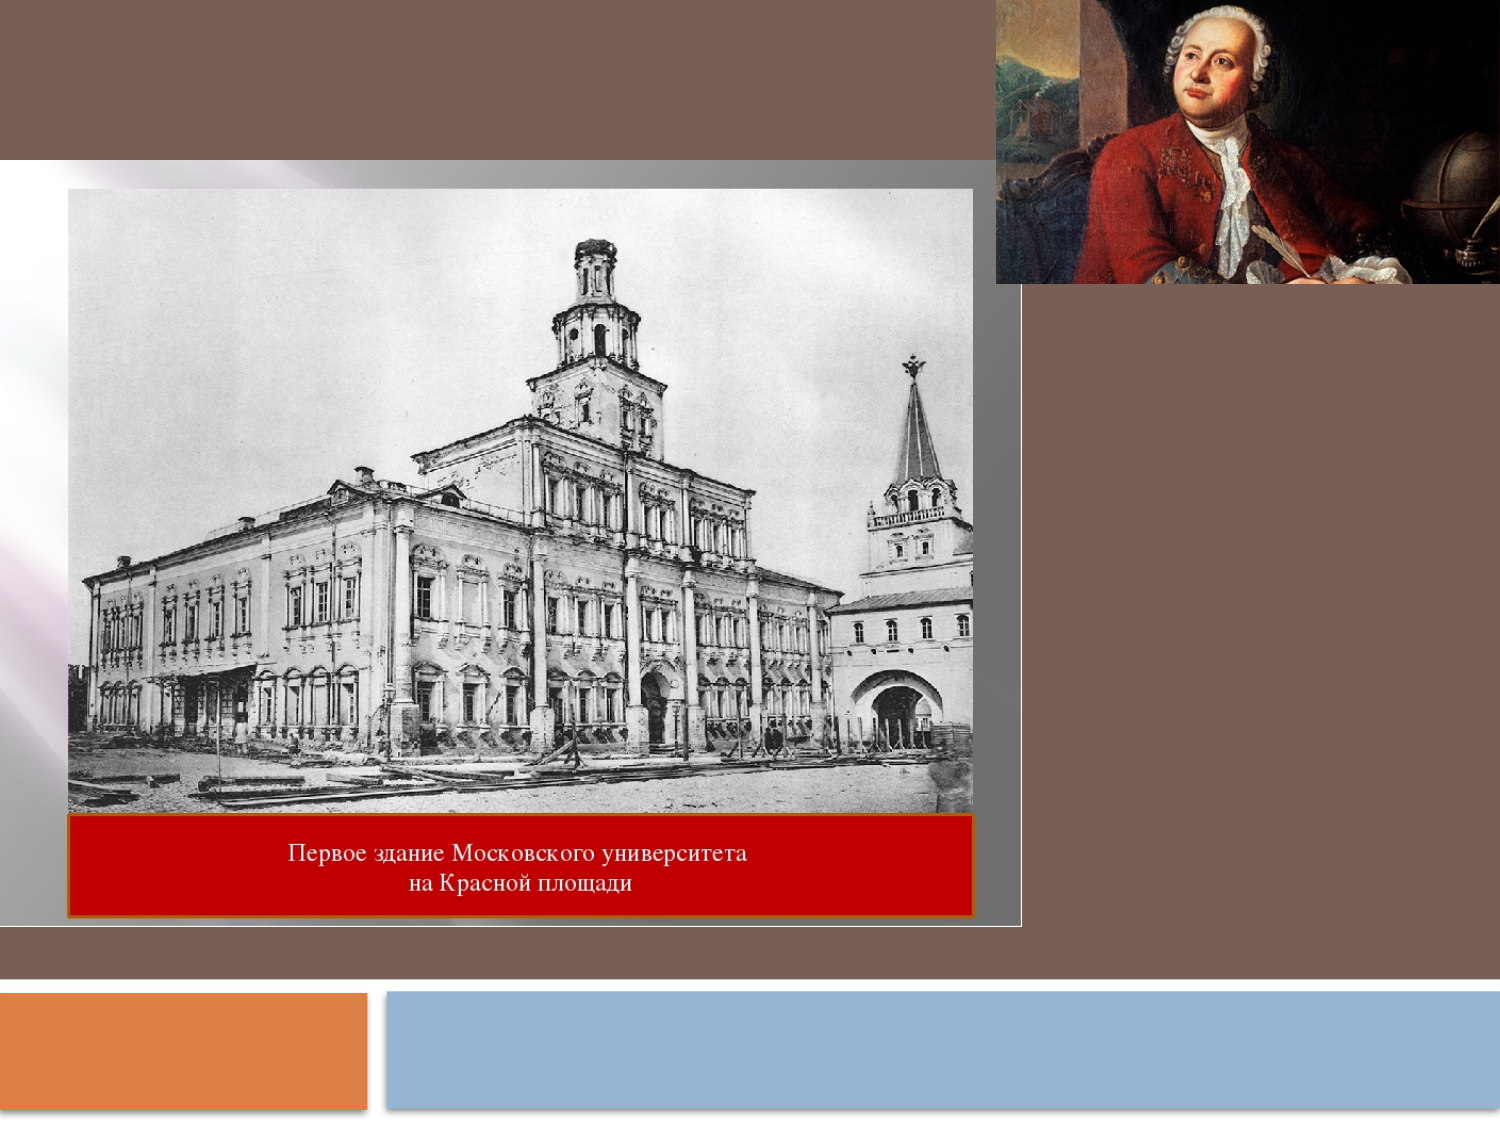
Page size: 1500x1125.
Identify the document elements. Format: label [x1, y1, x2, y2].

picture [0, 0, 1500, 928]
